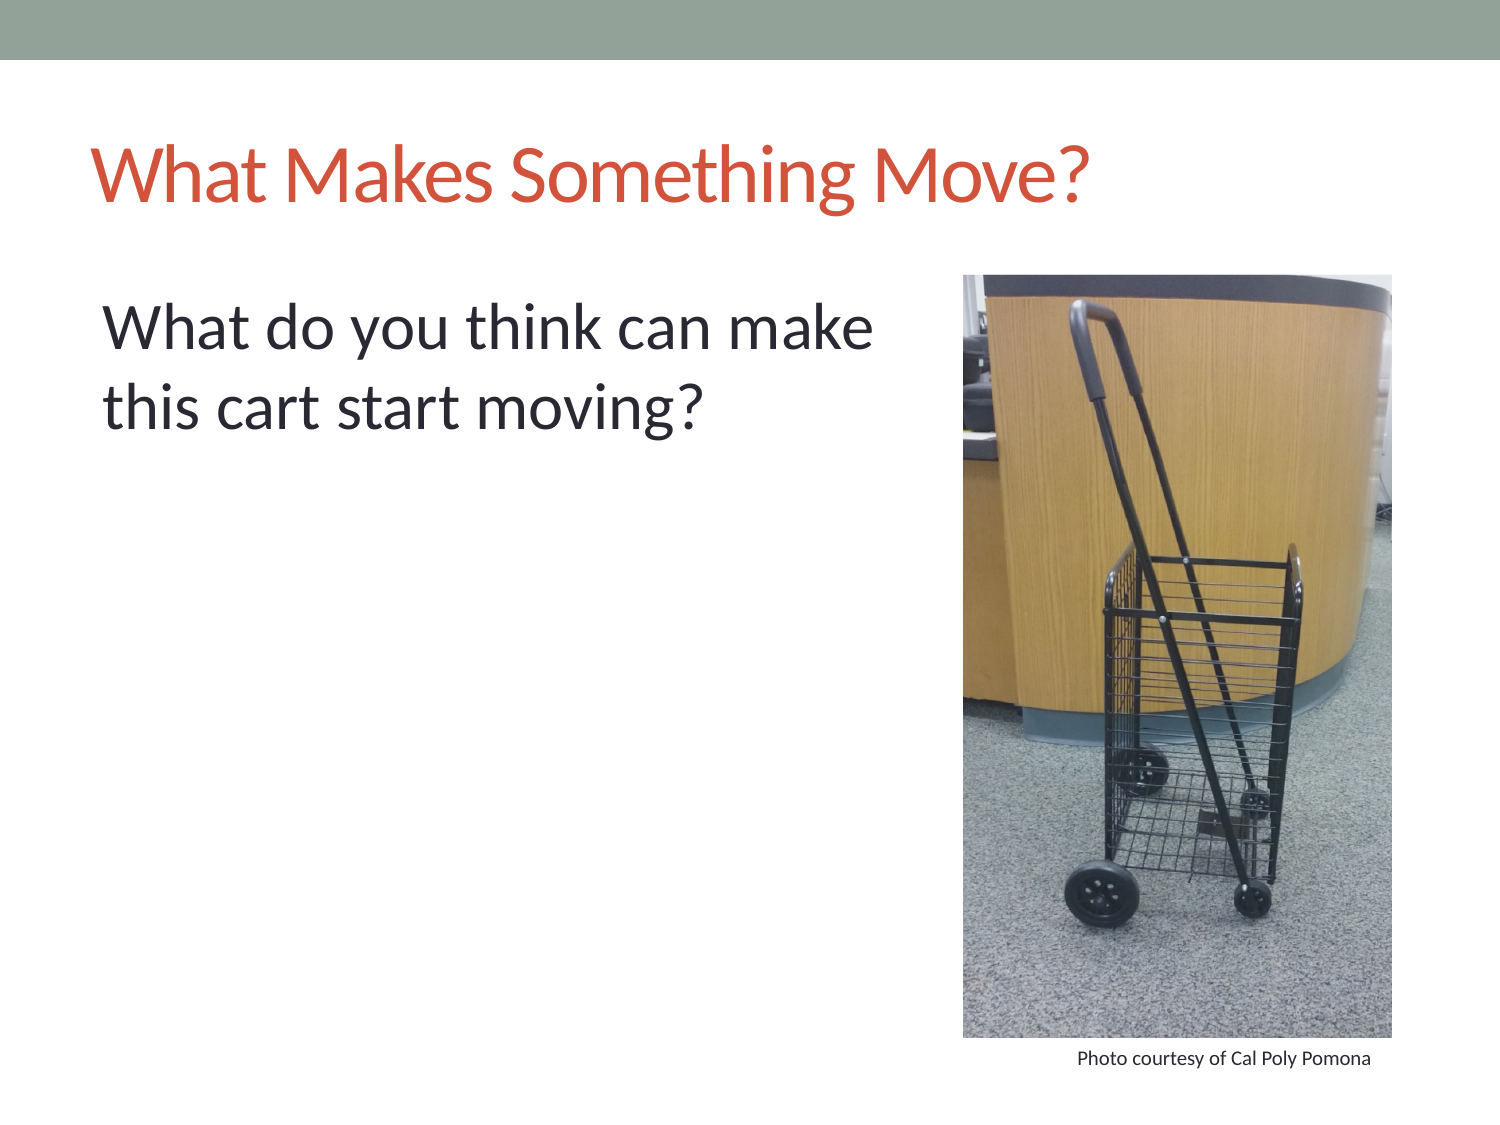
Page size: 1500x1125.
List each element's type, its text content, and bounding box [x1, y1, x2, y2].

text_box Photo courtesy of Cal Poly Pomona [1062, 1037, 1400, 1078]
list What do you think can make this cart start moving? [87, 275, 900, 1075]
picture [795, 276, 1500, 1038]
title What Makes Something Move? [75, 87, 1425, 250]
